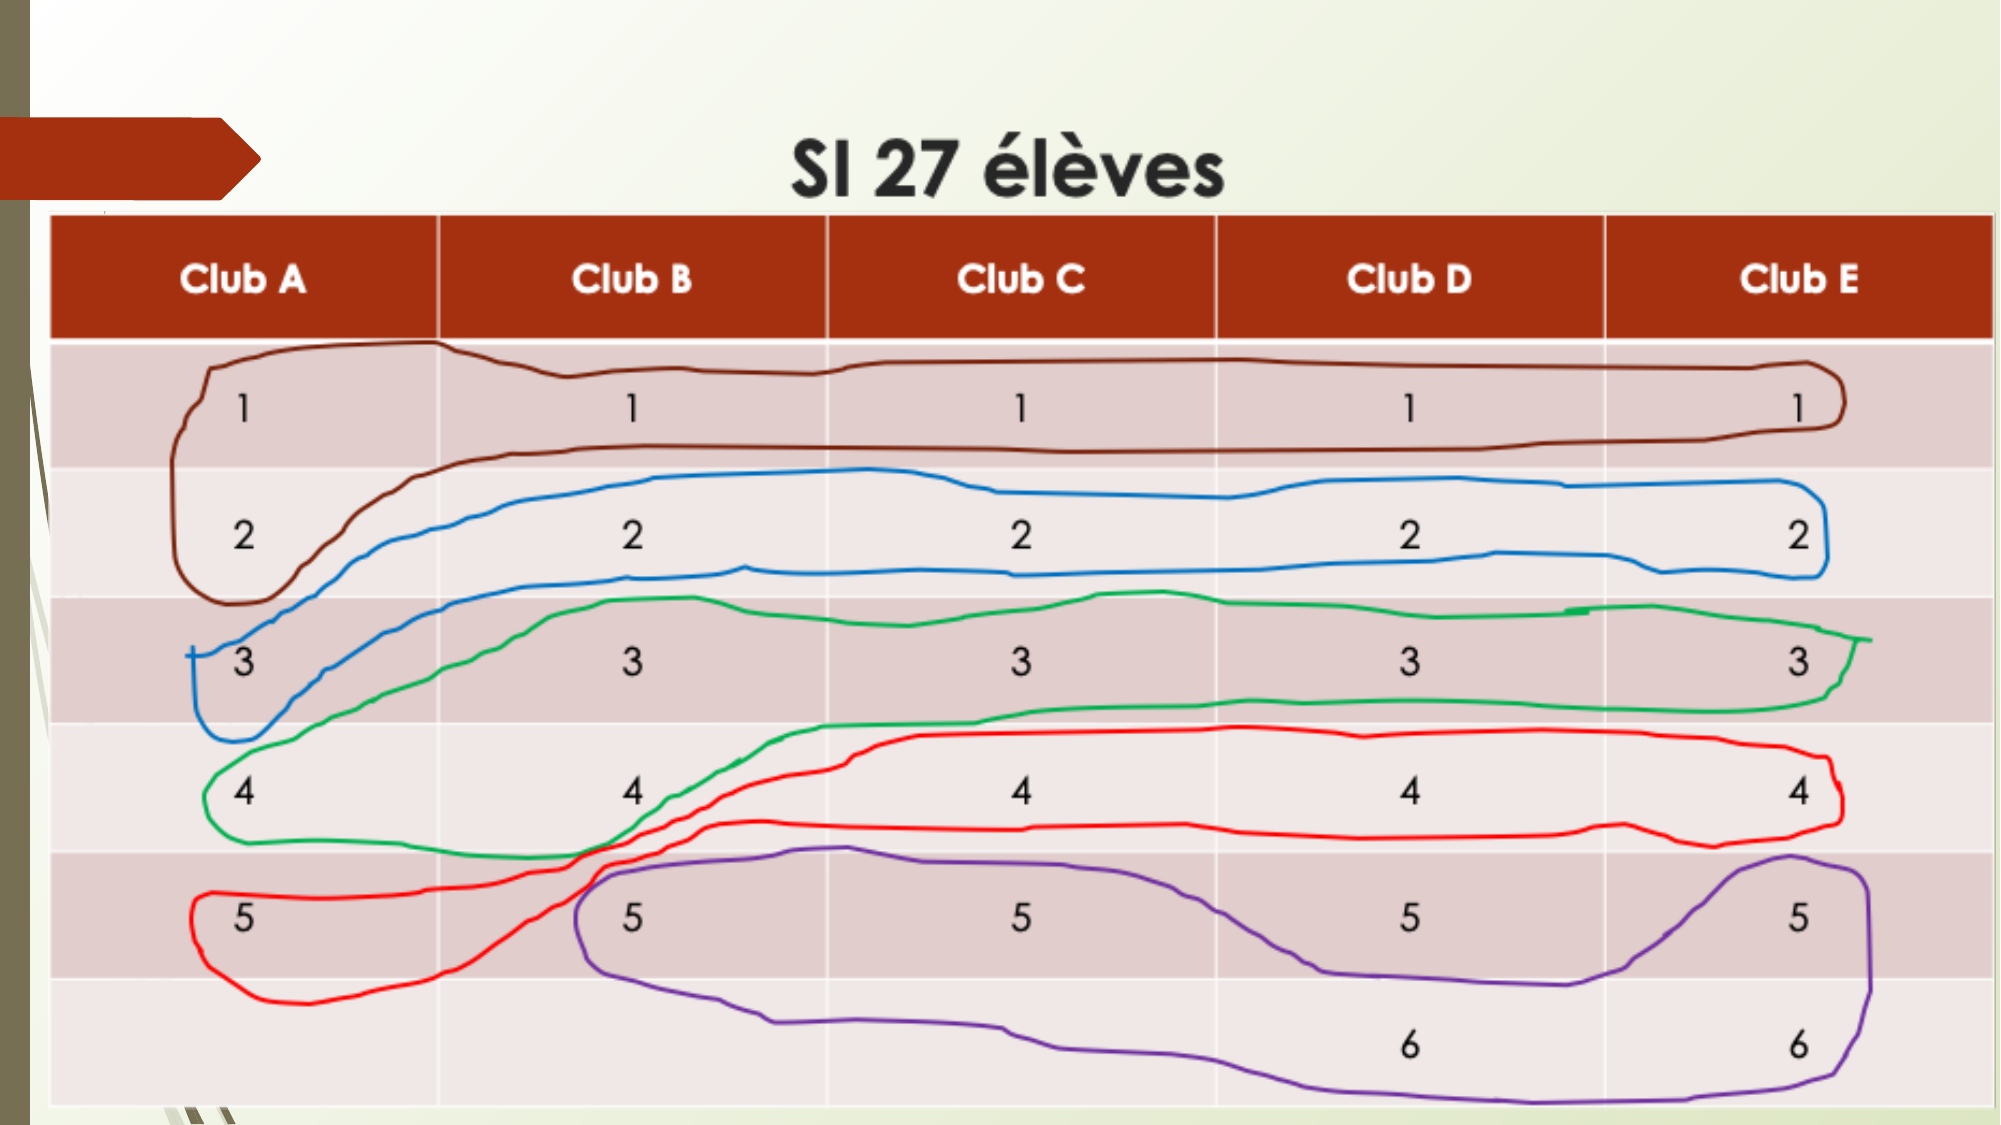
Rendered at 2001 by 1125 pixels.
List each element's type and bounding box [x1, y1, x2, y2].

picture [48, 98, 2000, 1110]
